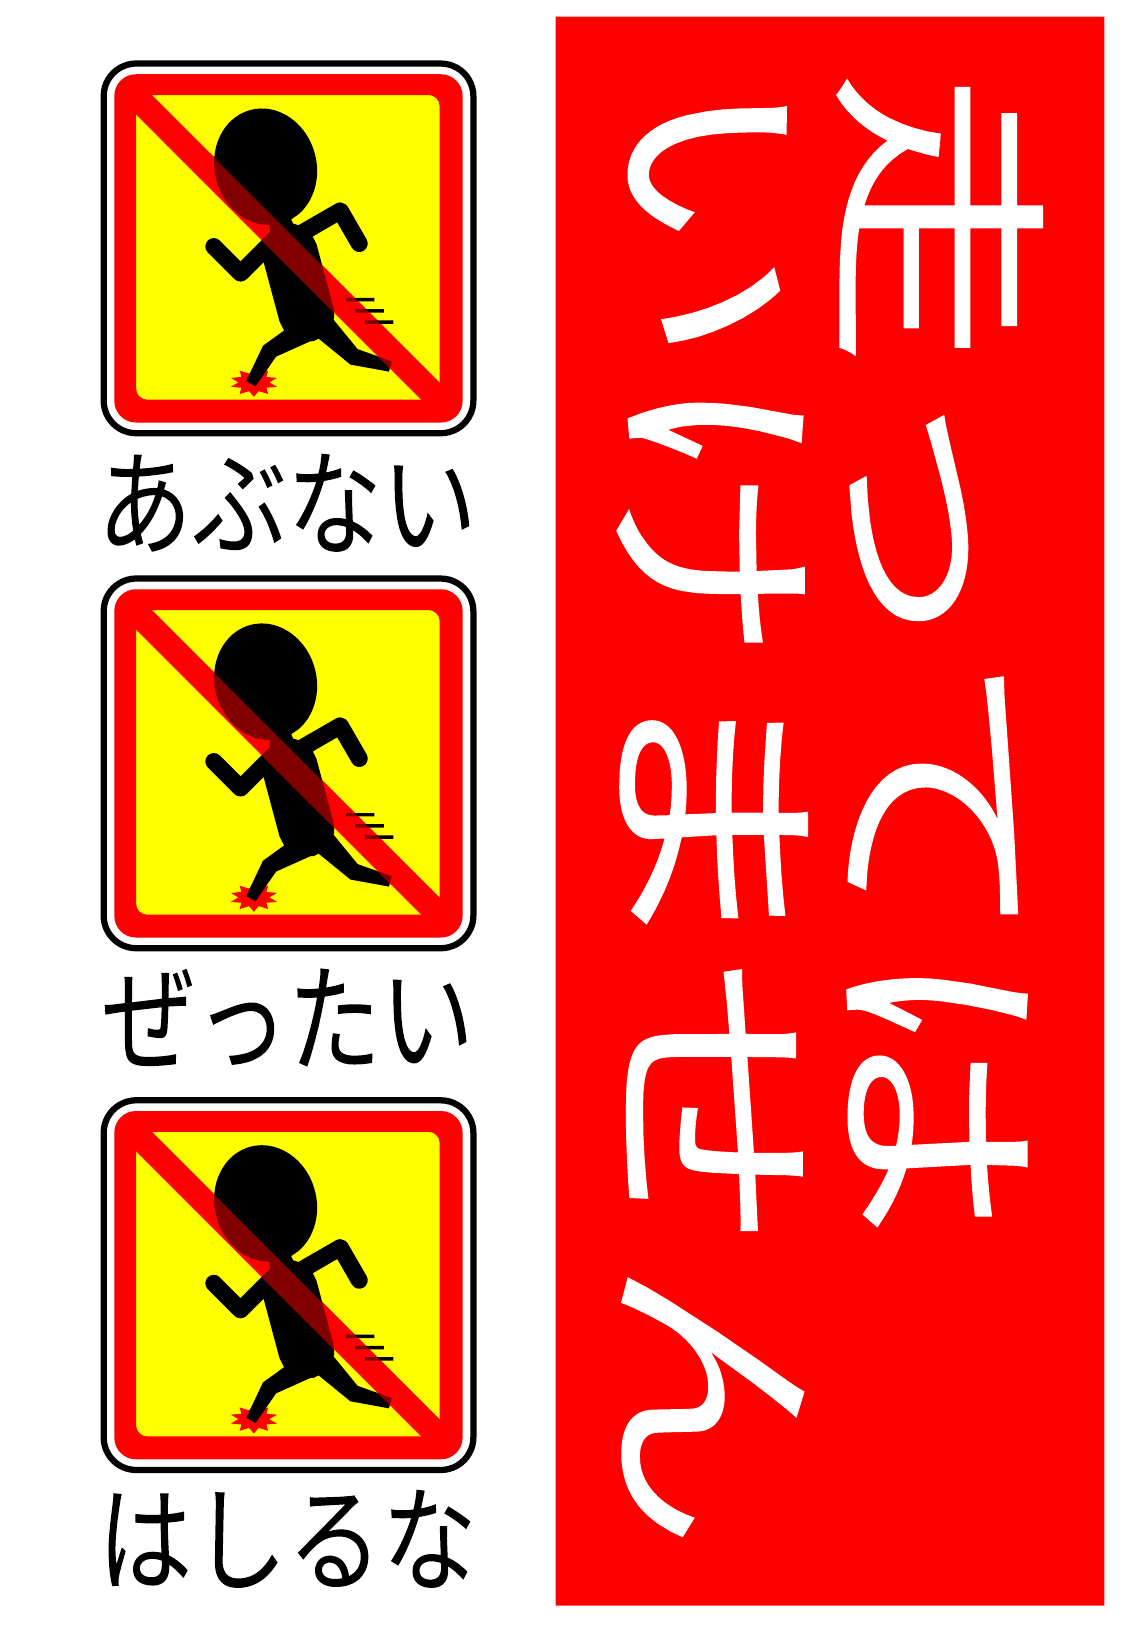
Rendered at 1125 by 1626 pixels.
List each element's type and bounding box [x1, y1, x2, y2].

text_box [103, 63, 474, 434]
text_box [103, 578, 474, 949]
text_box [554, 15, 1107, 1608]
text_box [103, 1100, 474, 1471]
